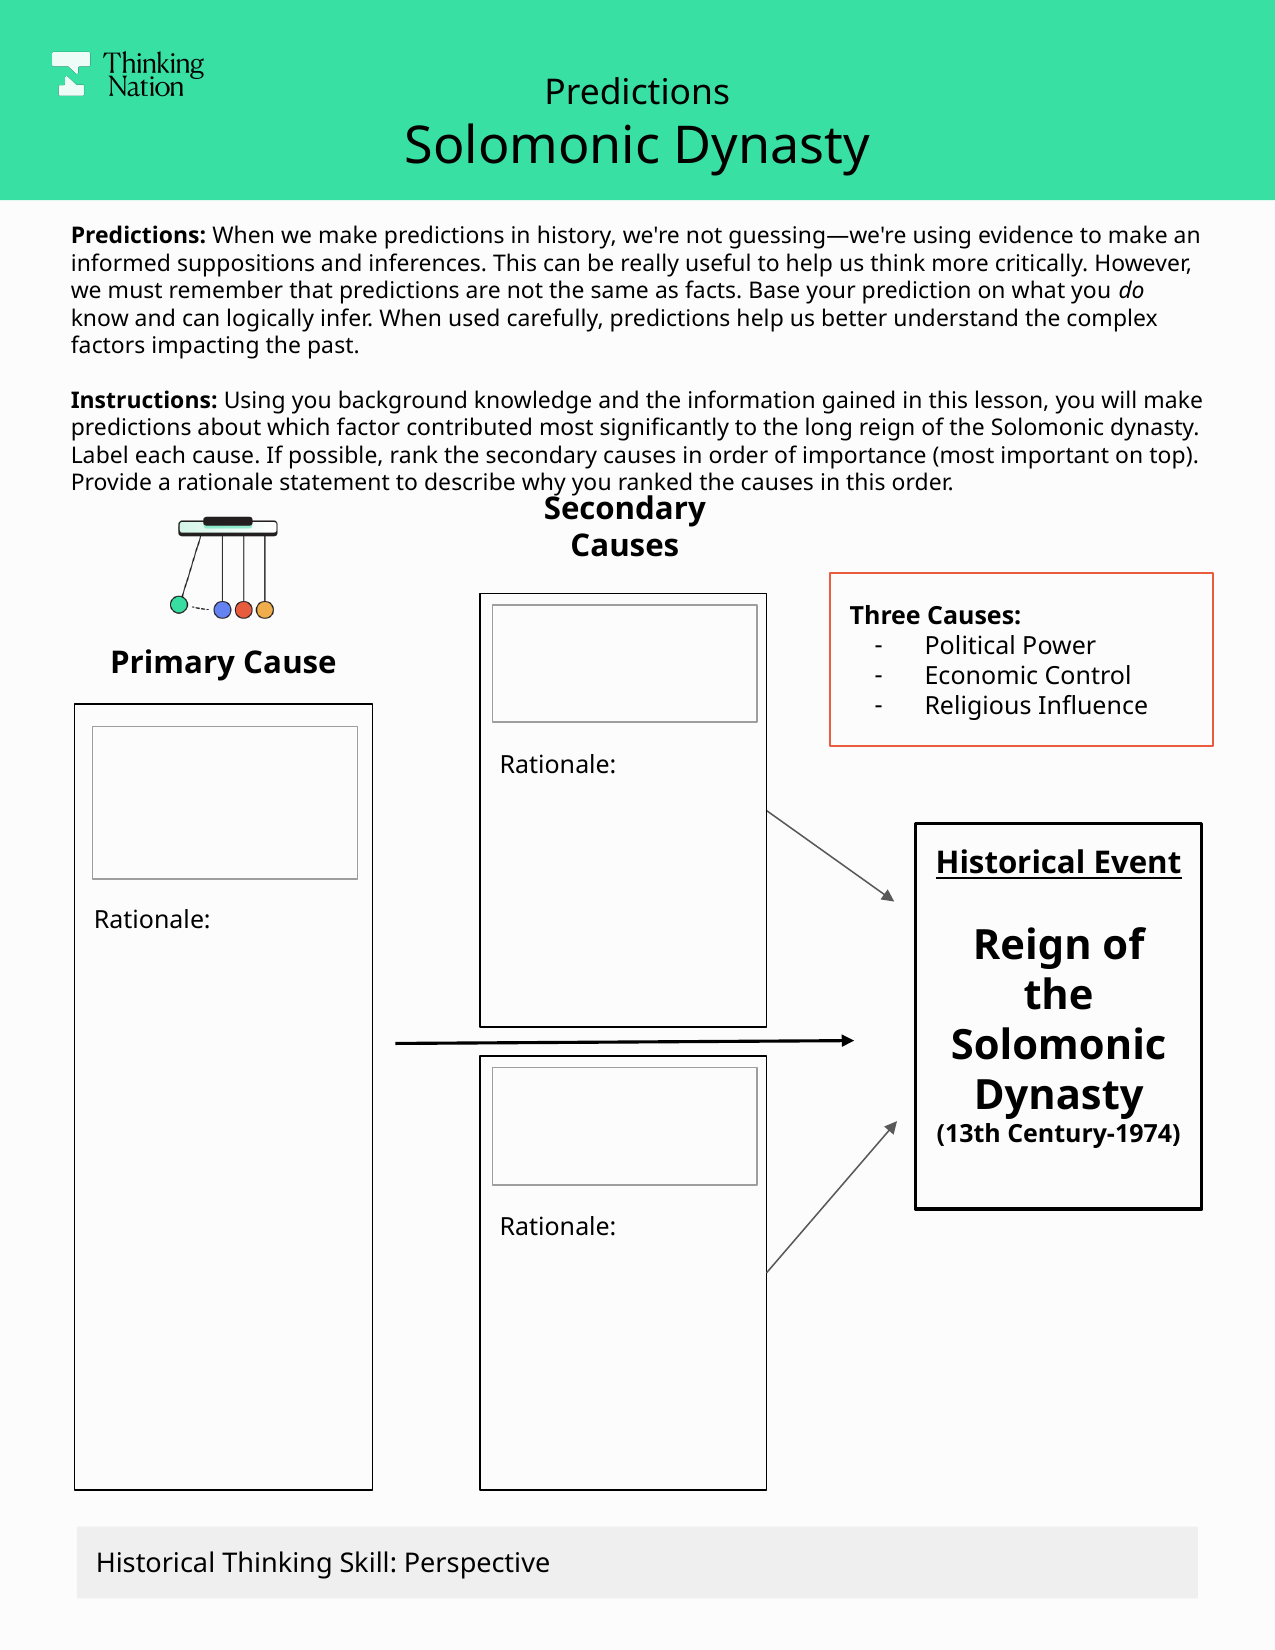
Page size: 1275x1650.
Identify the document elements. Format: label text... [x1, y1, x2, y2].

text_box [766, 810, 895, 902]
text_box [766, 1120, 898, 1274]
text_box Rationale: [480, 1056, 767, 1490]
text_box Historical Thinking Skill: Perspective [76, 1526, 1198, 1599]
text_box [492, 604, 758, 723]
text_box Rationale: [74, 704, 373, 1490]
text_box Three Causes: Political Power Economic Control Religious Influence [829, 572, 1213, 746]
picture [35, 37, 210, 110]
text_box Rationale: [480, 593, 767, 1028]
text_box [492, 1067, 758, 1185]
text_box Primary Cause [64, 624, 383, 697]
text_box [92, 726, 358, 880]
picture [146, 490, 300, 644]
text_box Historical Event Reign of the Solomonic Dynasty (13th Century-1974) [915, 823, 1202, 1209]
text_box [395, 1040, 855, 1044]
text_box Secondary Causes [465, 468, 784, 573]
text_box Predictions: When we make predictions in history, we're not guessing—we're using evidence to make an informed suppositions and inferences. This can be really useful to help us think more critically. However, we must remember that predictions are not the same as facts. Base your prediction on what you do know and can logically infer. When used carefully, predictions help us better understand the complex factors impacting the past. Instructions: Using you background knowledge and the information gained in this lesson, you will make predictions about which factor contributed most significantly to the long reign of the Solomonic dynasty. Label each cause. If possible, rank the secondary causes in order of importance (most important on top). Provide a rationale statement to describe why you ranked the causes in this order. [55, 205, 1221, 511]
text_box Predictions Solomonic Dynasty [0, 0, 1275, 201]
